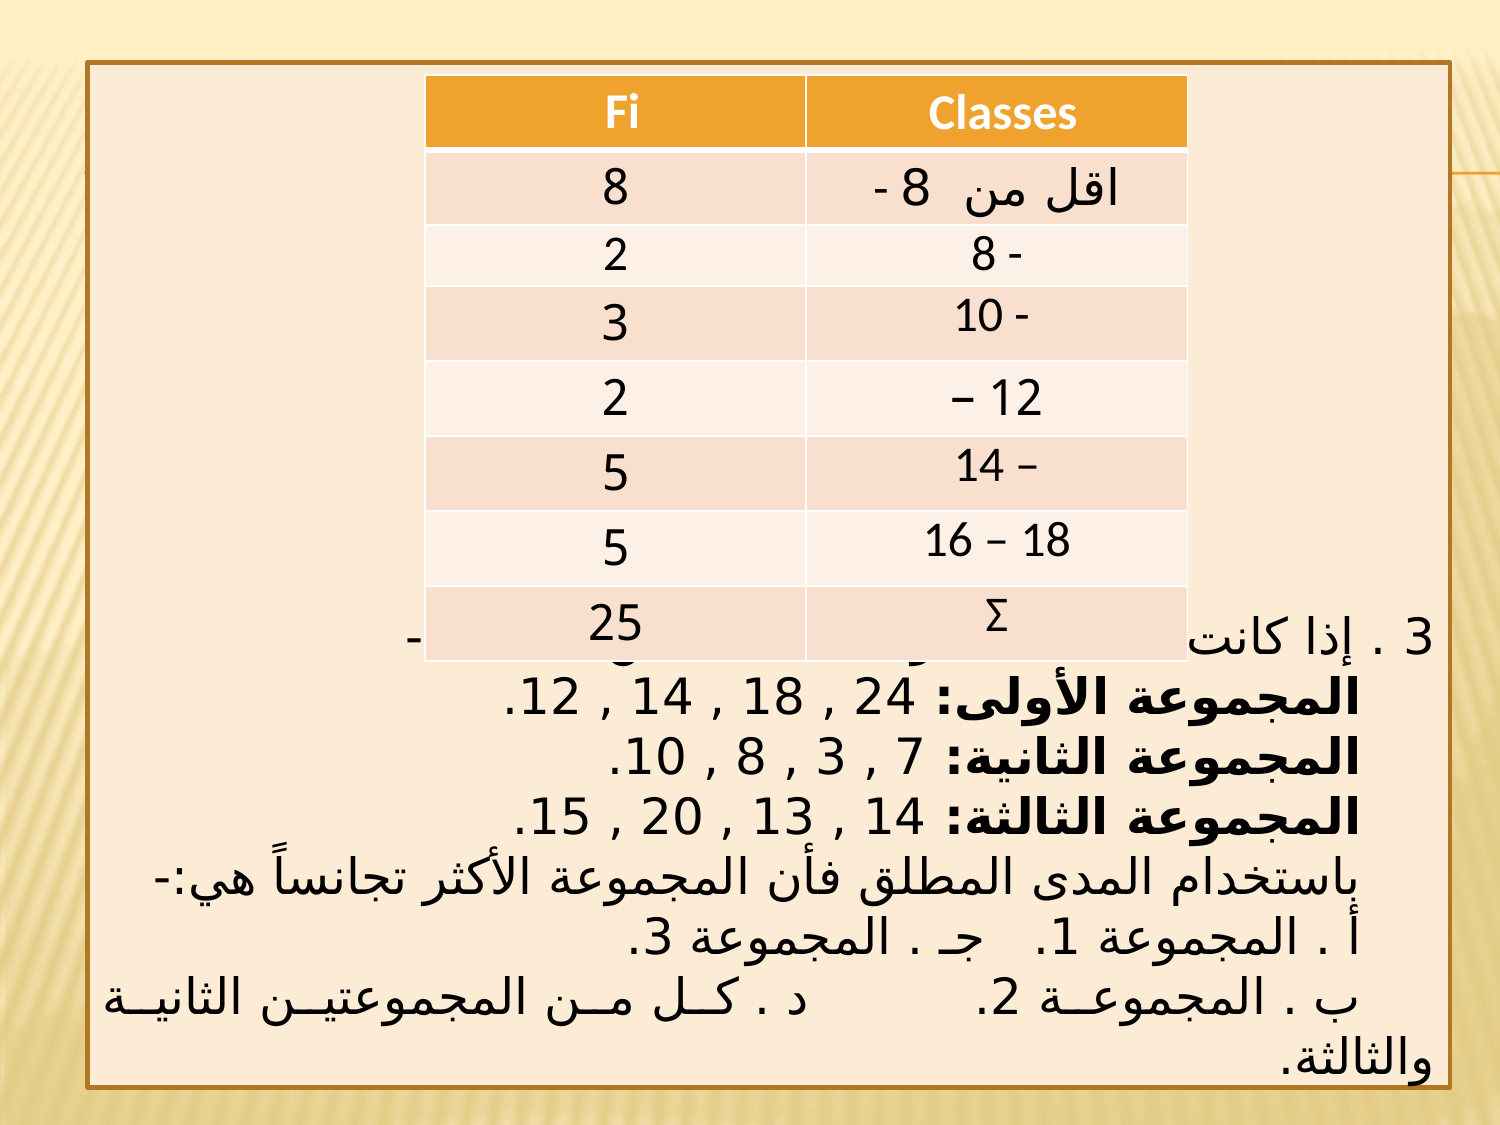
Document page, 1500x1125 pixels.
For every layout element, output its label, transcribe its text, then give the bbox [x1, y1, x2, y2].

table_cell 3 [426, 287, 805, 360]
table_header Fi [426, 76, 805, 147]
table_cell 16 – 18 [807, 512, 1187, 585]
table_cell 2 [426, 226, 805, 285]
table_header Classes [807, 76, 1187, 147]
table_cell 5 [426, 437, 805, 510]
table_cell 25 [426, 587, 805, 660]
table_cell 10 - [807, 287, 1187, 360]
table_cell 5 [426, 512, 805, 585]
table_cell 8 - [807, 226, 1187, 285]
table_cell 8 [426, 153, 805, 224]
table_cell 2 [426, 362, 805, 435]
table_cell 12 – [807, 362, 1187, 435]
table_cell Σ [807, 587, 1187, 660]
table_cell - اقل من 8 [807, 153, 1187, 224]
text_box 3 . إذا كانت لديك المجموعات التالية من البيانات:- المجموعة الأولى: 24 , 18 , 14 , 12. المجموعة الثانية: 7 , 3 , 8 , 10. المجموعة الثالثة: 14 , 13 , 20 , 15. باستخدام المدى المطلق فأن المجموعة الأكثر تجانساً هي:- أ . المجموعة 1. جـ . المجموعة 3. ب . المجموعة 2. د . كل من المجموعتين الثانية والثالثة. [85, 60, 1452, 1090]
table_cell 14 – [807, 437, 1187, 510]
